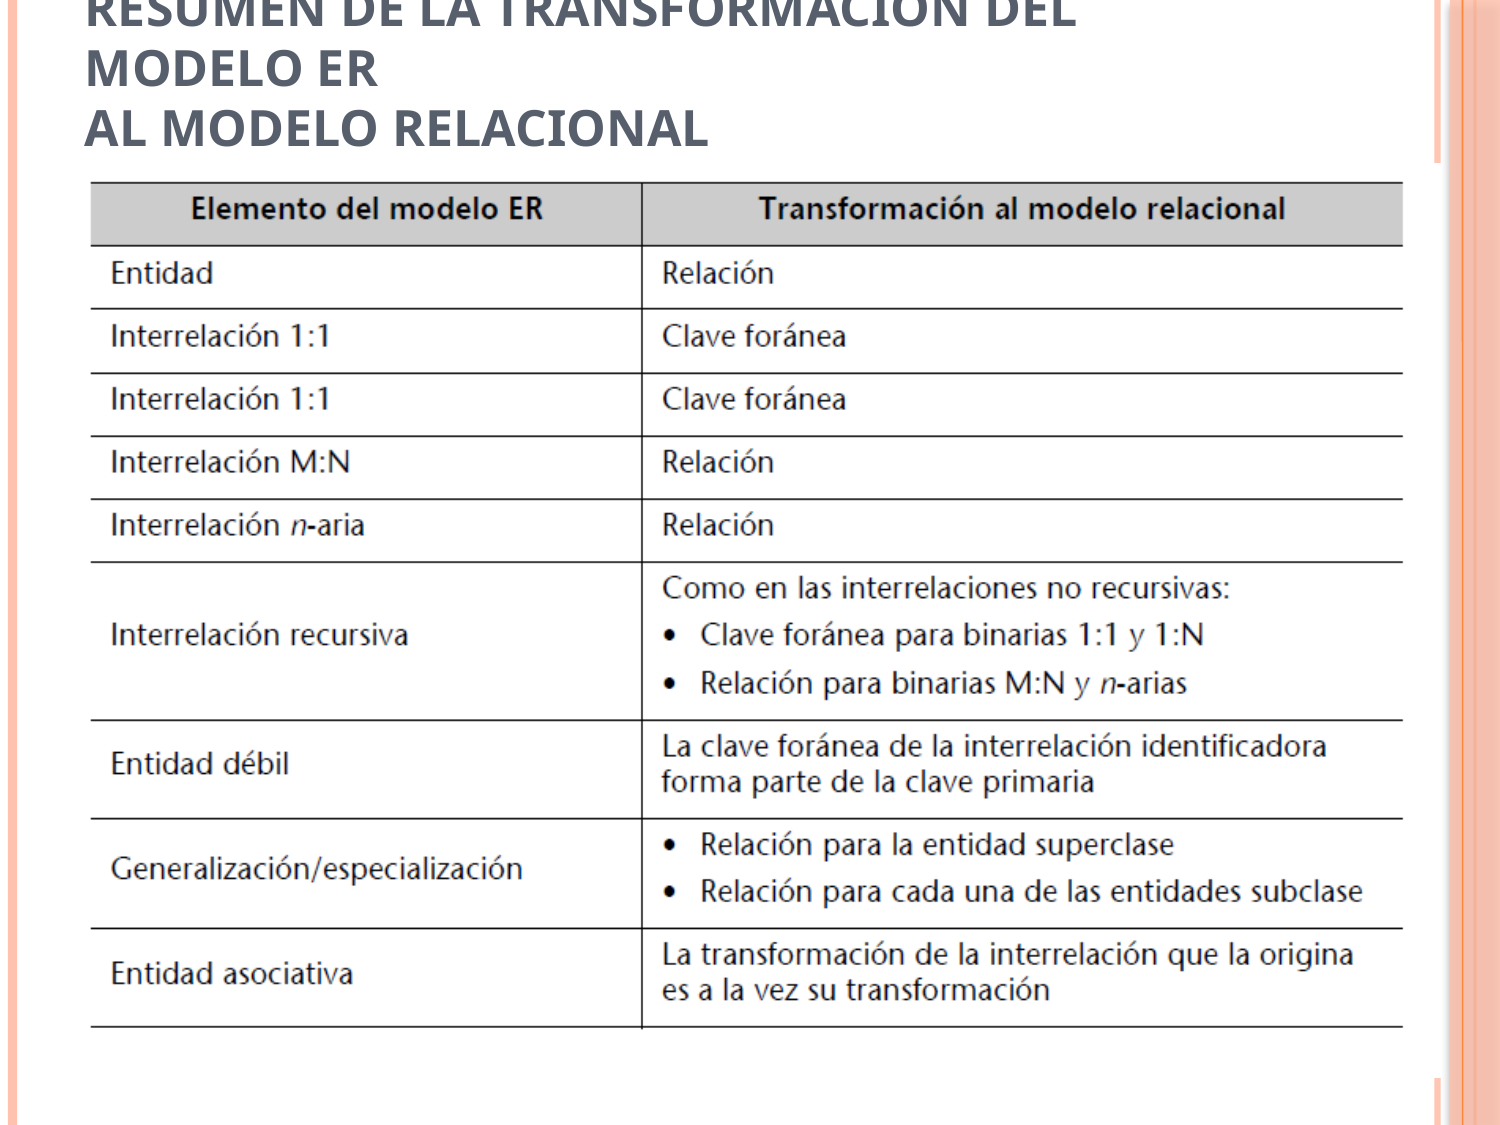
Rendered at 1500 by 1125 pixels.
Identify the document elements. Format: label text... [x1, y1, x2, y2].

picture [58, 163, 1441, 1079]
title Resumen de la transformación del modelo ER al modelo relacional [70, 35, 1296, 163]
